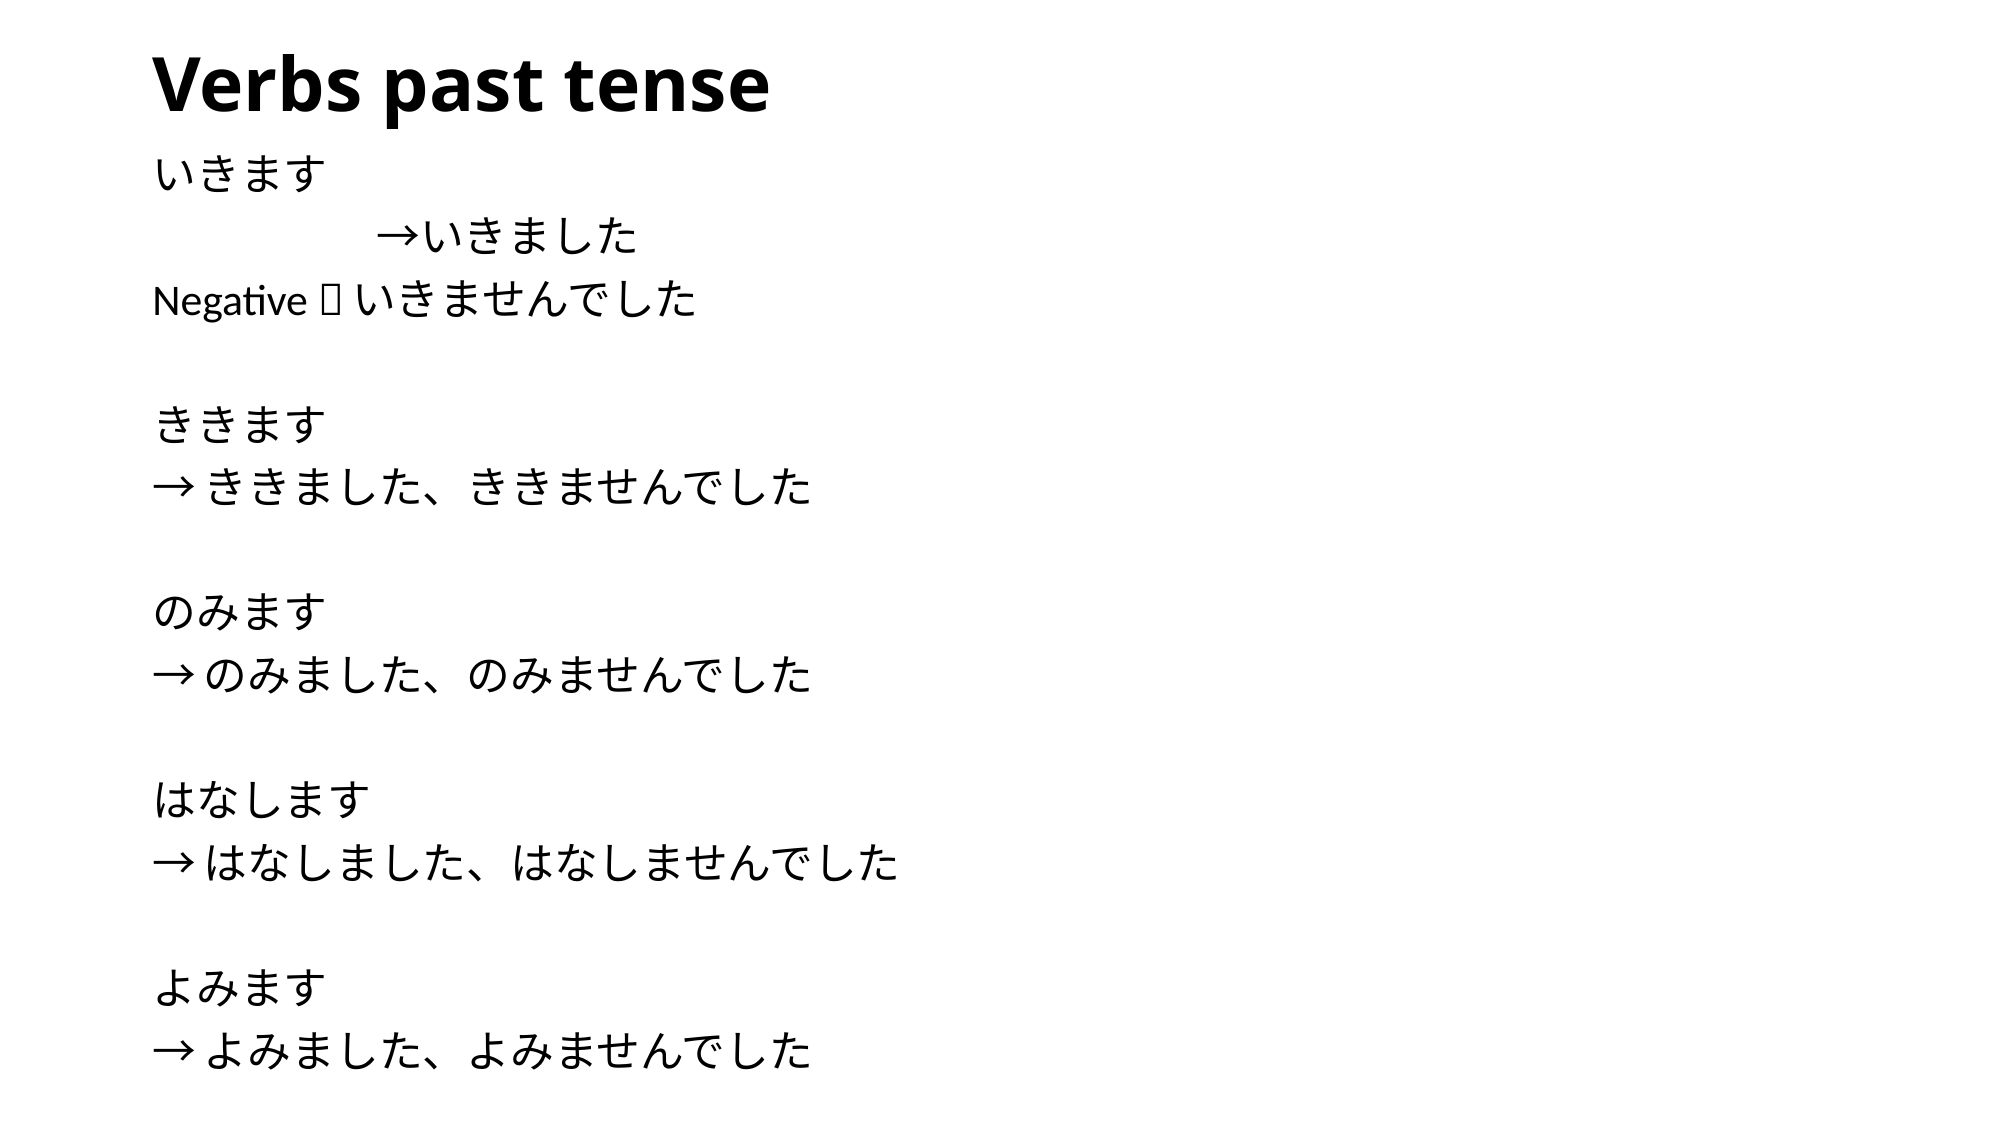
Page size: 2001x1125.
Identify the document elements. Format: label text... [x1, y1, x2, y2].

title Verbs past tense [137, 59, 1863, 115]
list いきます →いきました Negative いきませんでした ききます →ききました、ききませんでした のみます →のみました、のみませんでした はなします →はなしました、はなしませんでした よみます →よみました、よみませんでした [137, 145, 1863, 1089]
